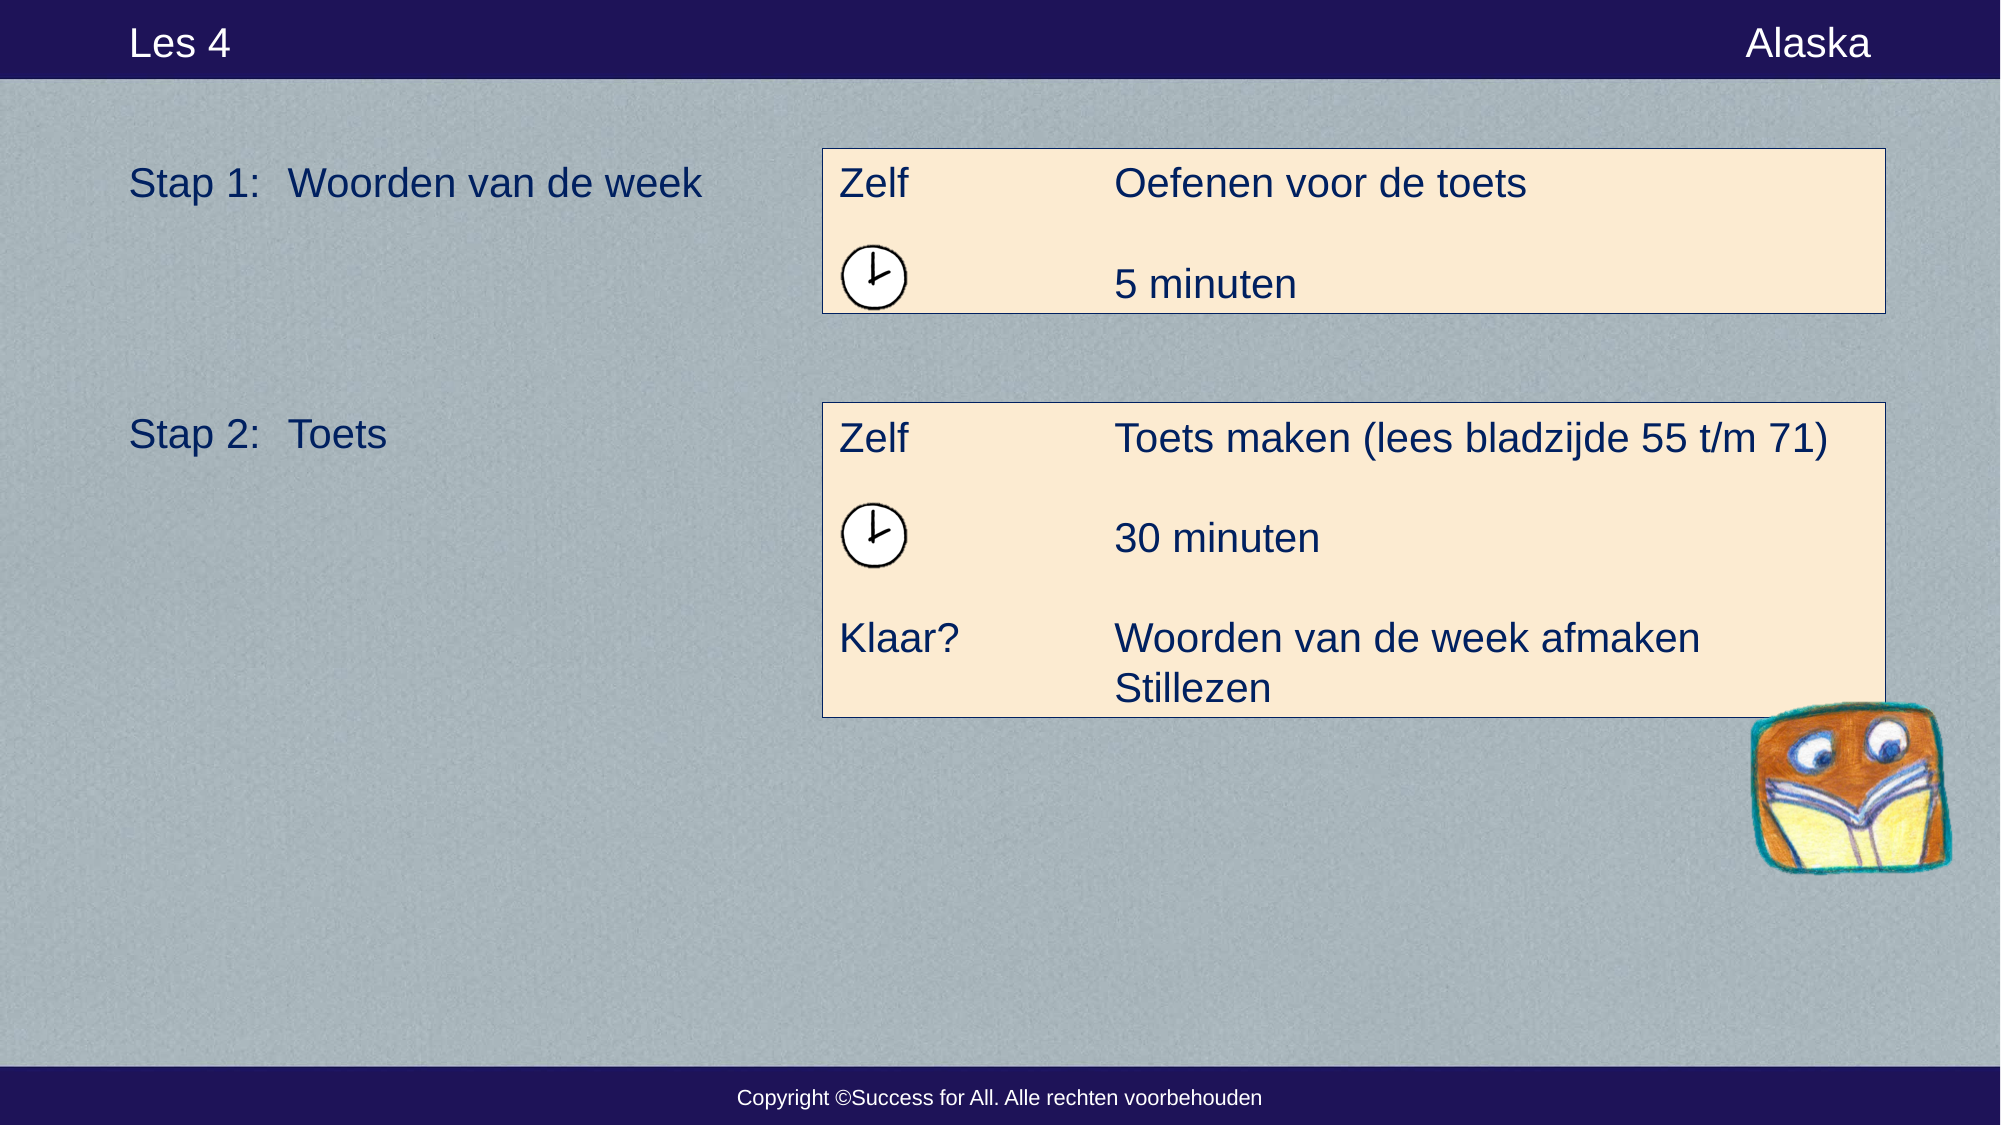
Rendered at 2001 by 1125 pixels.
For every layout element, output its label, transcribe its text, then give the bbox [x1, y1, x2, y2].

text_box Zelf Toets maken (lees bladzijde 55 t/m 71) 30 minuten Klaar? Woorden van de week afmaken Stillezen [822, 402, 1886, 718]
text_box Zelf Oefenen voor de toets 5 minuten [822, 148, 1886, 314]
text_box Copyright ©Success for All. Alle rechten voorbehouden [0, 1076, 2000, 1125]
picture [0, 0, 2001, 1125]
text_box Stap 1: Woorden van de week Stap 2: Toets [114, 148, 907, 764]
text_box Les 4 [114, 8, 354, 73]
text_box Alaska [999, 8, 1886, 73]
